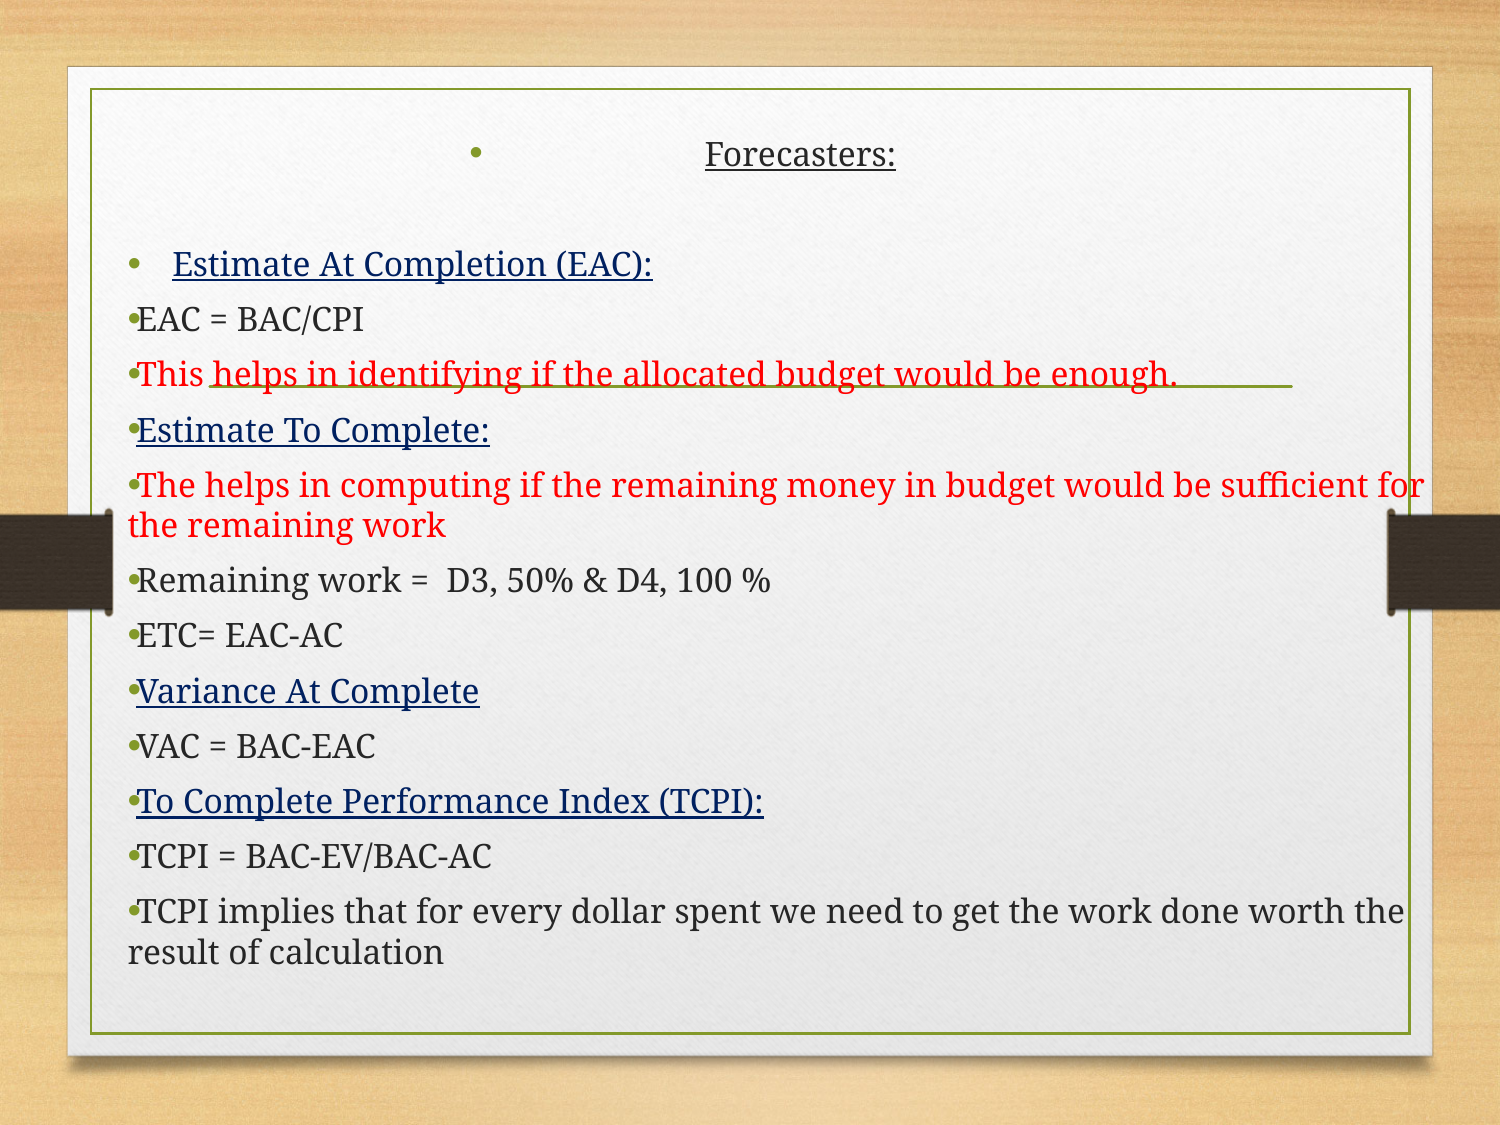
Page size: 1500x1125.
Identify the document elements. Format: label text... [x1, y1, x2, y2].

list Forecasters: Estimate At Completion (EAC): EAC = BAC/CPI This helps in identifying if the allocated budget would be enough. Estimate To Complete: The helps in computing if the remaining money in budget would be sufficient for the remaining work Remaining work = D3, 50% & D4, 100 % ETC= EAC-AC Variance At Complete VAC = BAC-EAC To Complete Performance Index (TCPI): TCPI = BAC-EV/BAC-AC TCPI implies that for every dollar spent we need to get the work done worth the result of calculation [112, 125, 1444, 981]
picture [0, 0, 1500, 1125]
